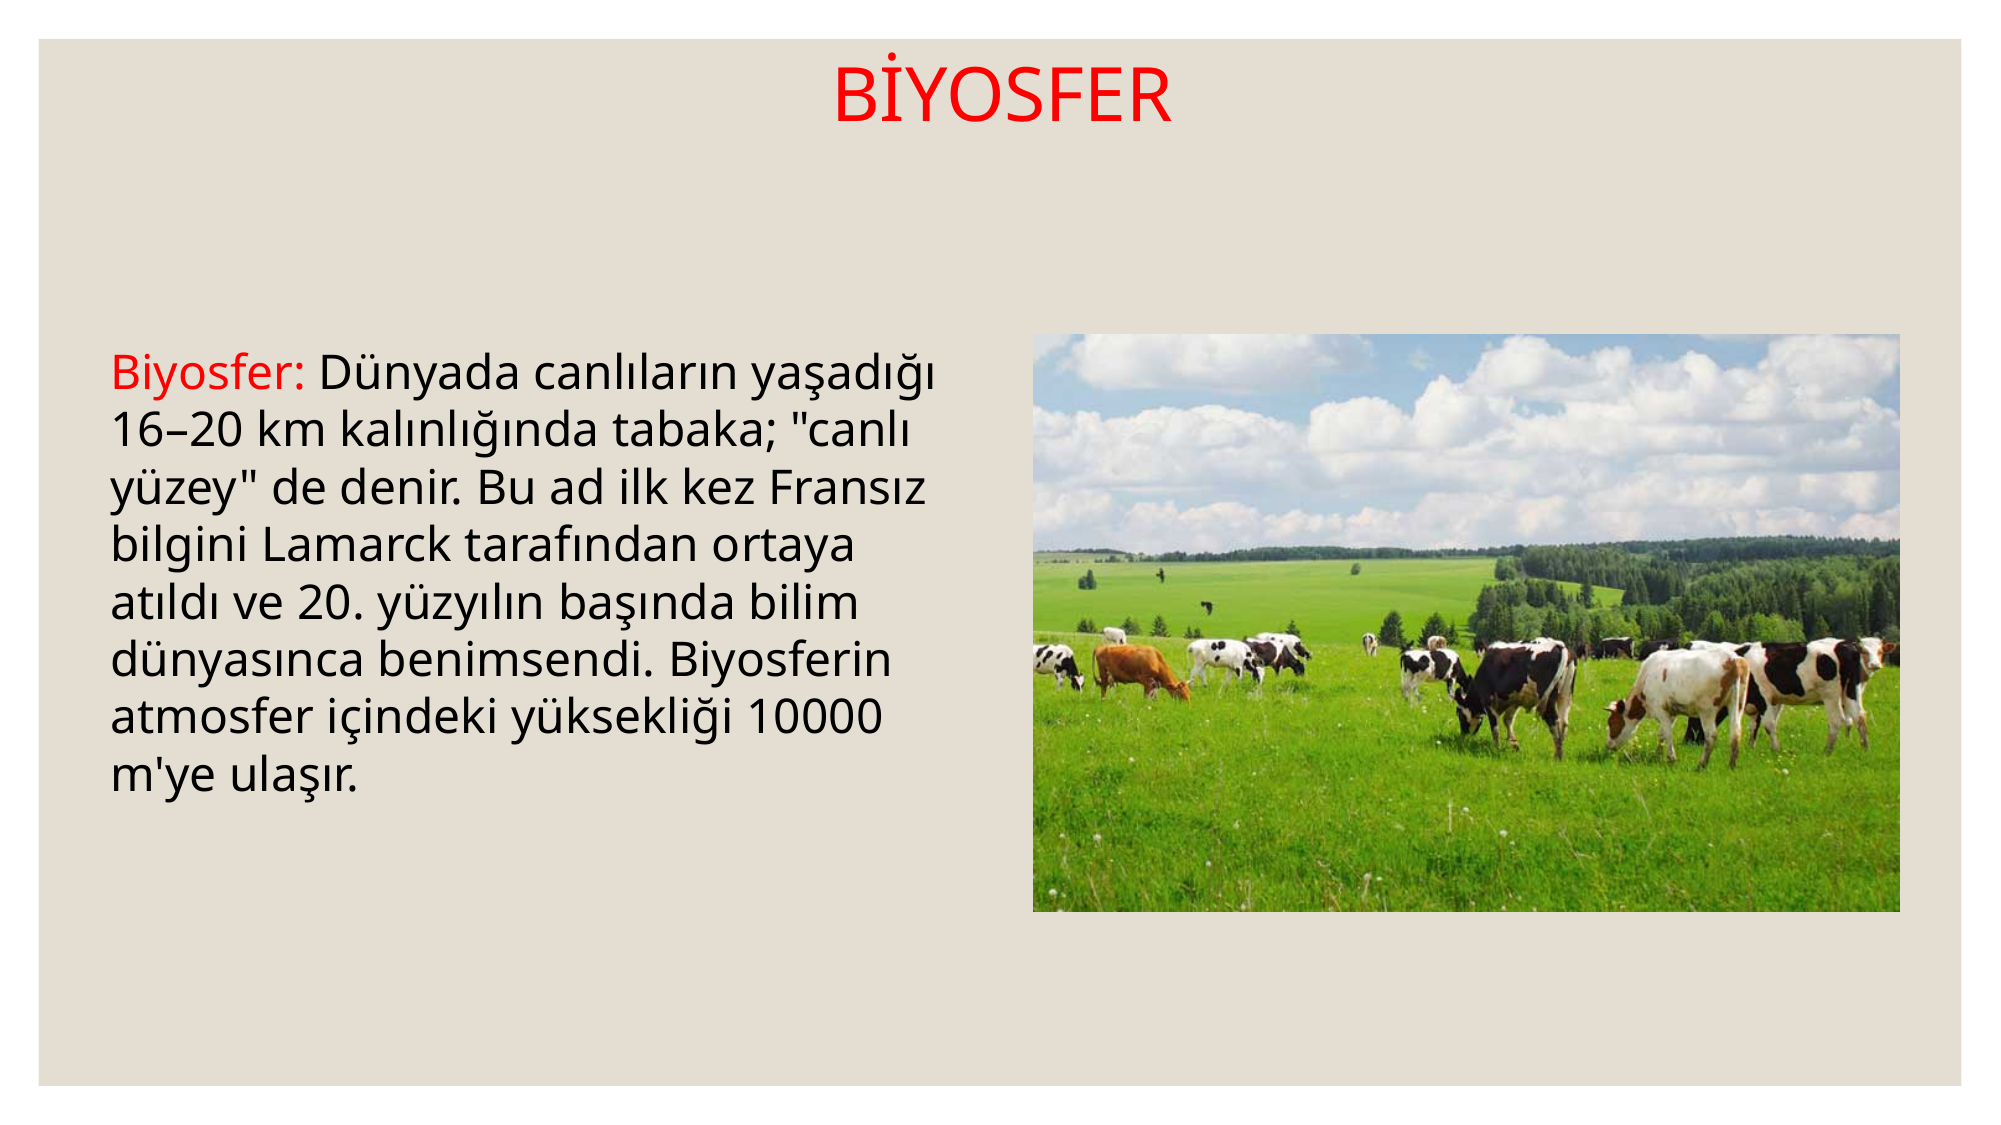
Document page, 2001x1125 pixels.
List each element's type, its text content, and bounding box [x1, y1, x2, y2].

text_box Biyosfer: Dünyada canlıların yaşadığı 16–20 km kalınlığında tabaka; "canlı yüzey" de denir. Bu ad ilk kez Fransız bilgini Lamarck tarafından ortaya atıldı ve 20. yüzyılın başında bilim dünyasınca benimsendi. Biyosferin atmosfer içindeki yüksekliği 10000 m'ye ulaşır. [95, 334, 957, 809]
text_box BİYOSFER [43, 38, 1962, 144]
picture [1033, 334, 1900, 912]
